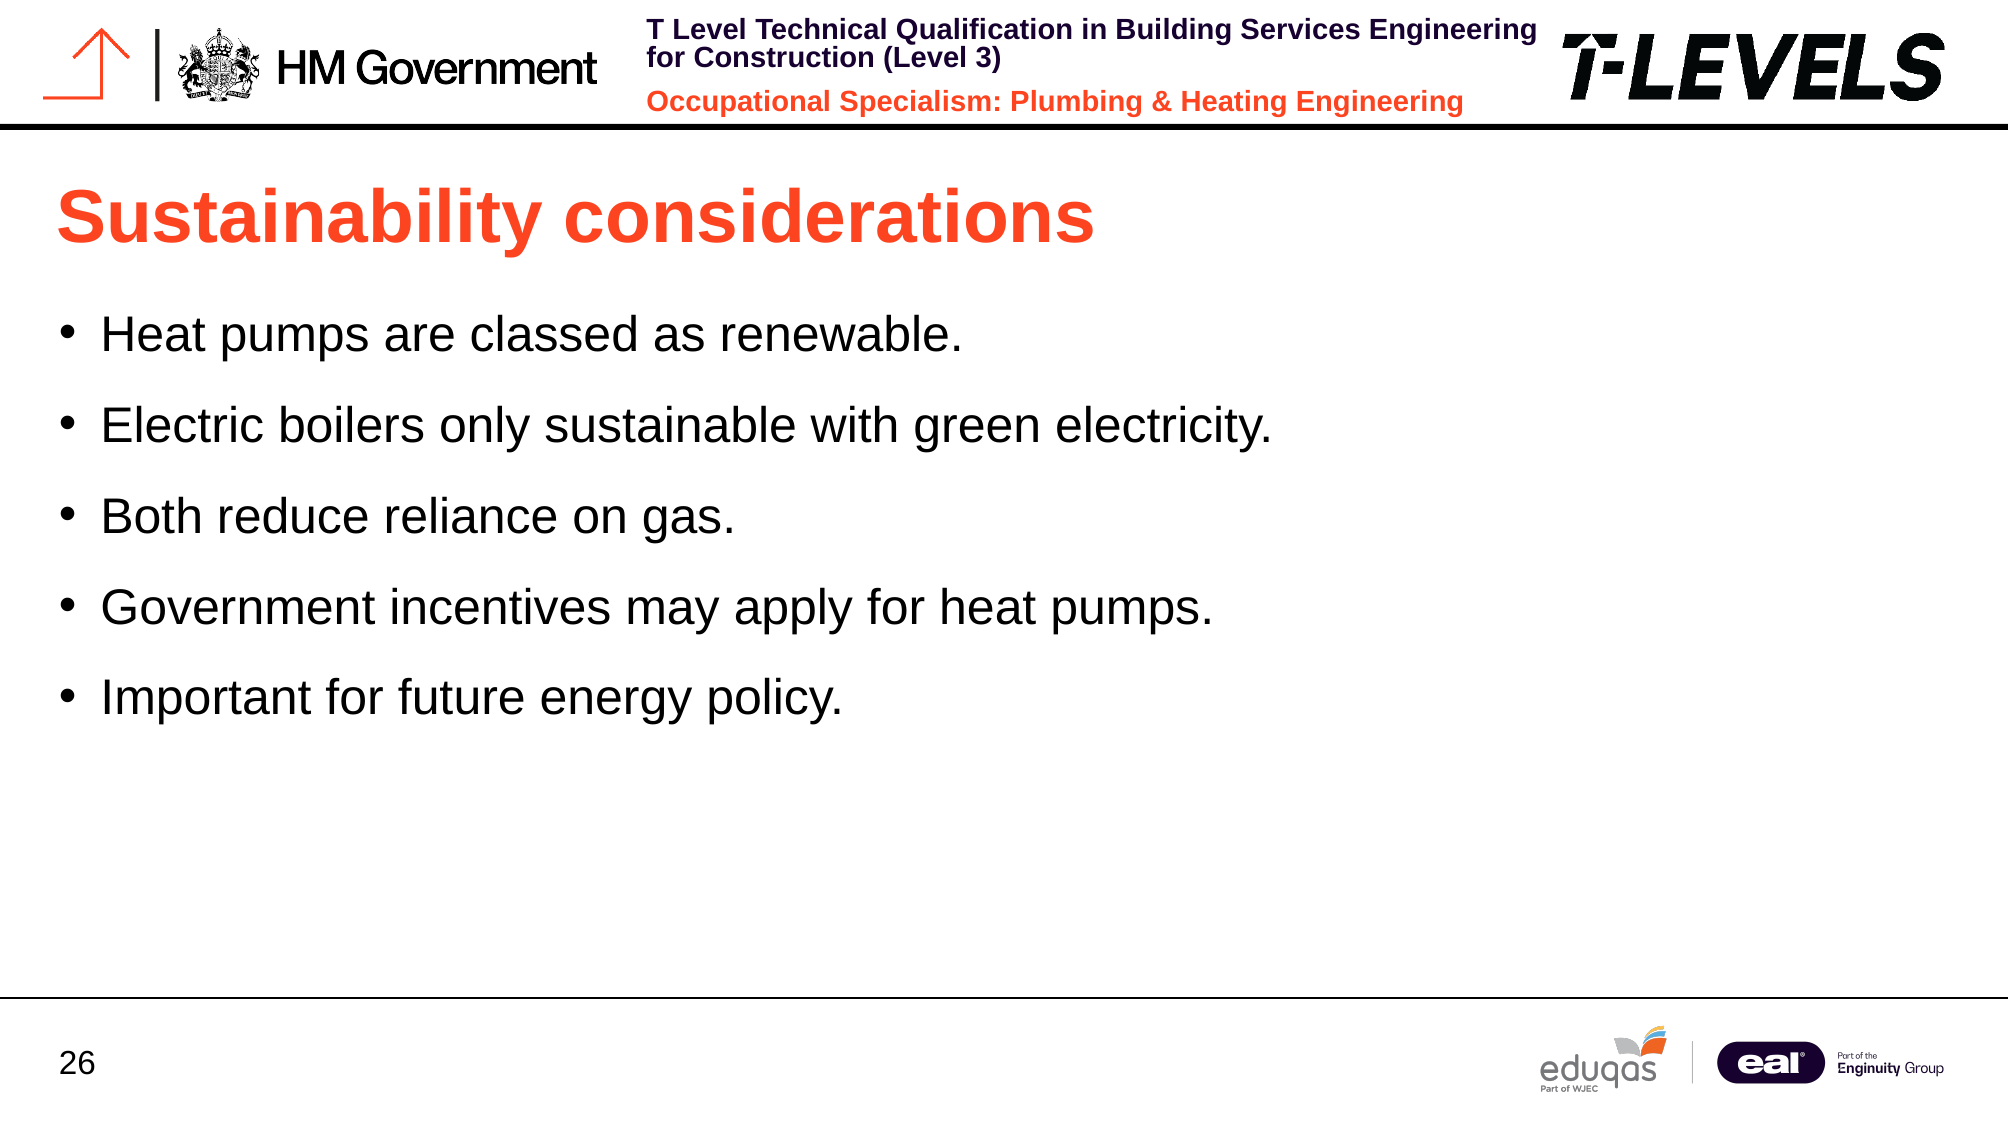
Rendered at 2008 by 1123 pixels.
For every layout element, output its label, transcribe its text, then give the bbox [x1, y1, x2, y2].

picture [38, 27, 136, 100]
picture [155, 28, 597, 102]
picture [1543, 25, 1964, 108]
list Heat pumps are classed as renewable. Electric boilers only sustainable with green electricity. Both reduce reliance on gas. Government incentives may apply for heat pumps. Important for future energy policy. [59, 295, 1949, 918]
title Sustainability considerations [41, 111, 1949, 314]
picture [1535, 1021, 1949, 1097]
